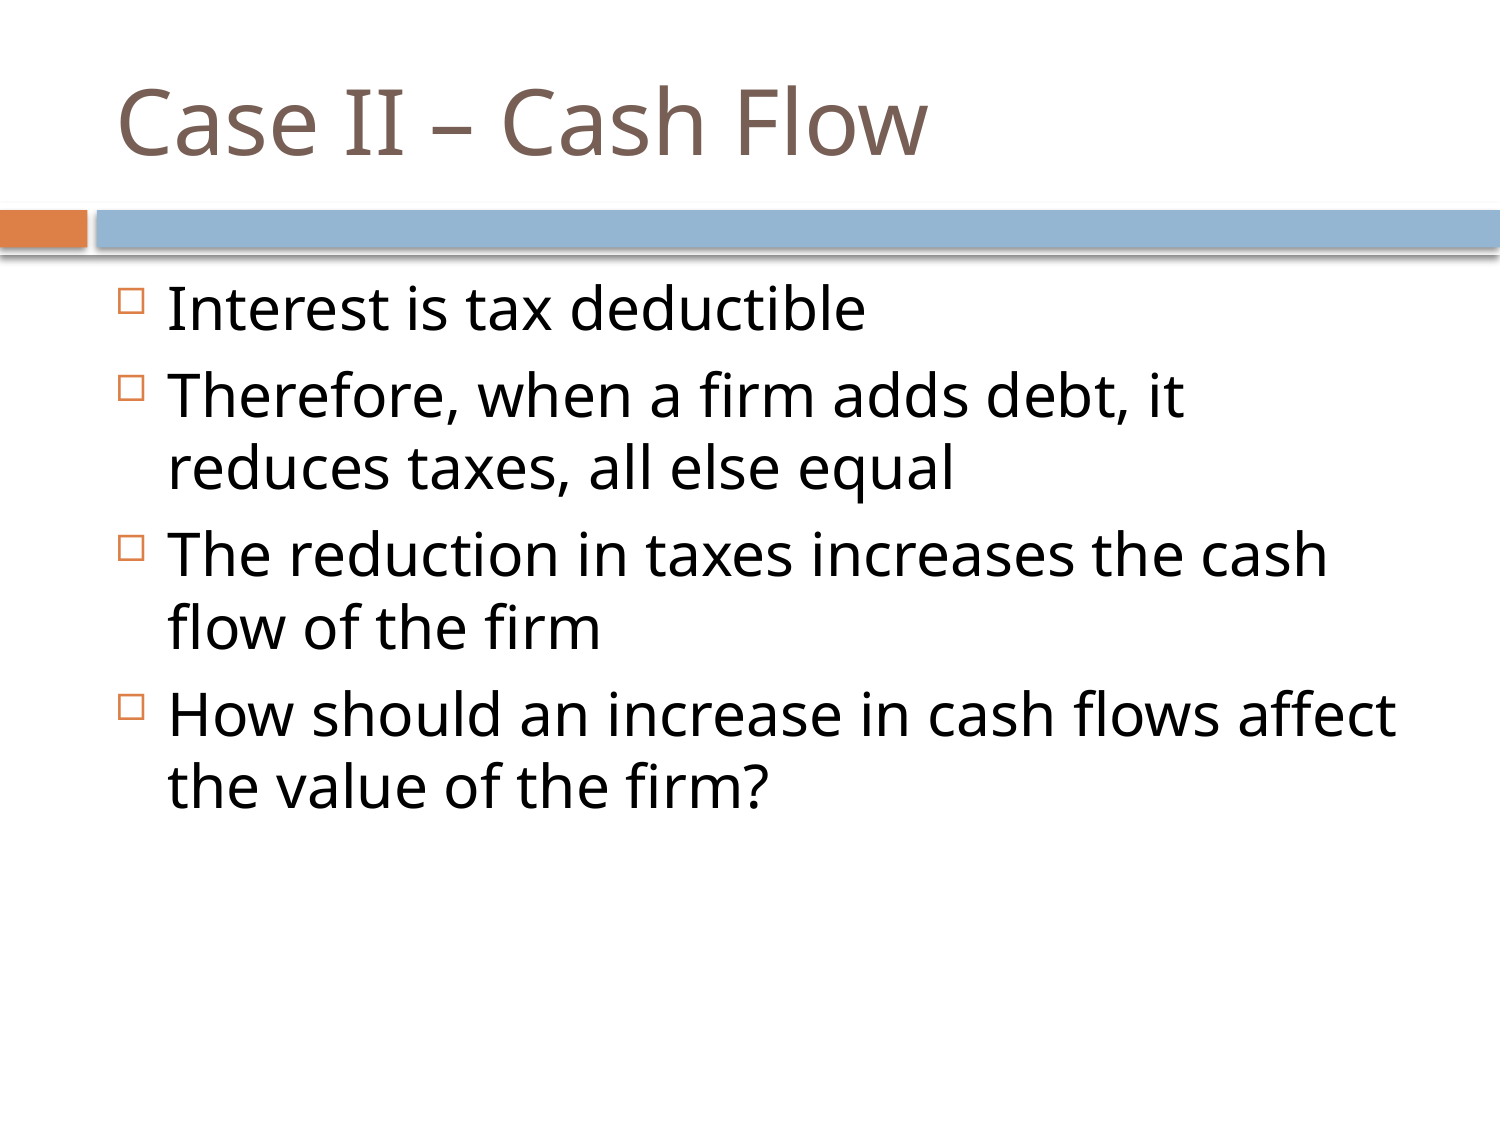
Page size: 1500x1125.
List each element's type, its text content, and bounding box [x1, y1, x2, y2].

list Interest is tax deductible Therefore, when a firm adds debt, it reduces taxes, all else equal The reduction in taxes increases the cash flow of the firm How should an increase in cash flows affect the value of the firm? [100, 262, 1438, 1000]
title Case II – Cash Flow [100, 37, 1438, 200]
